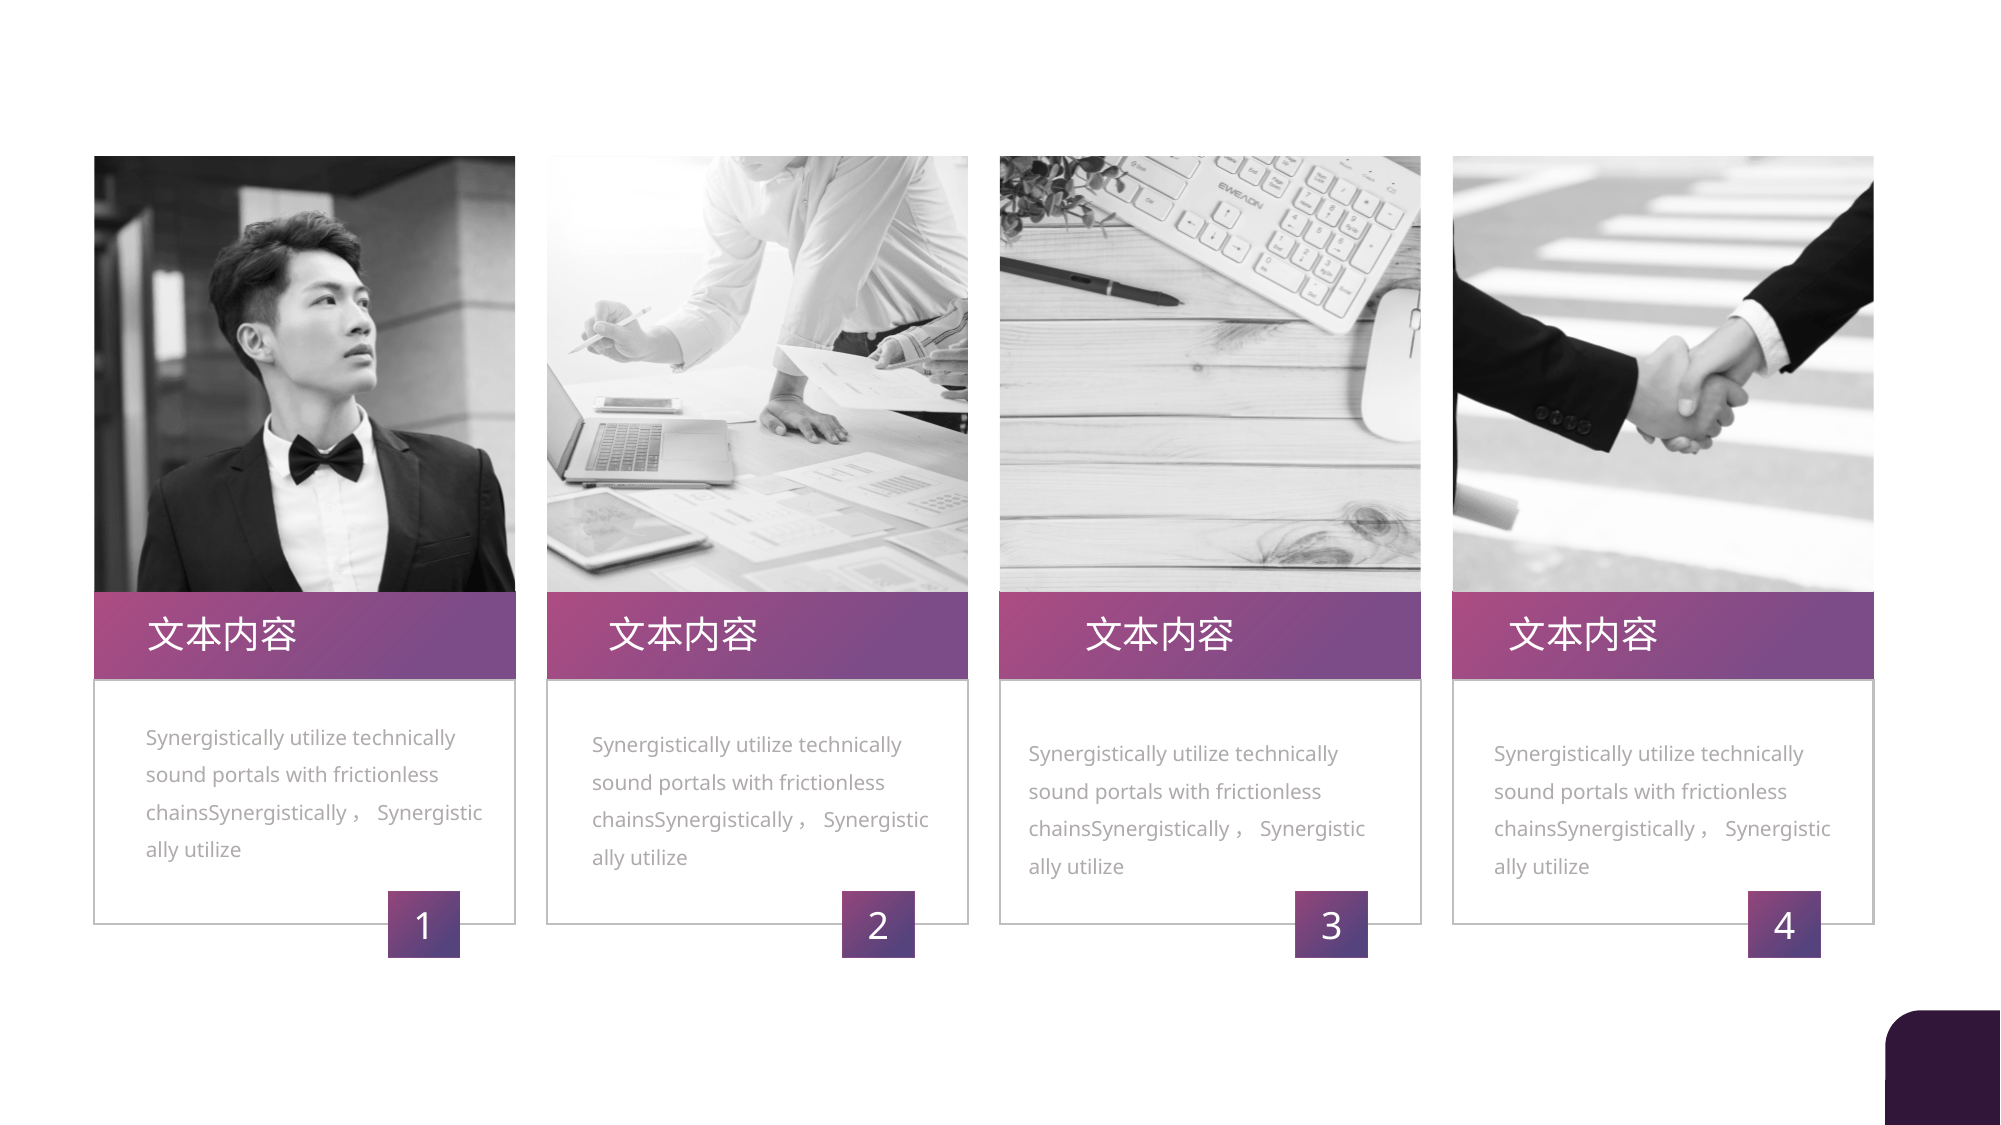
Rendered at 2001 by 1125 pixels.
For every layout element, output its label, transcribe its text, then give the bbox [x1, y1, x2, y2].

text_box [546, 155, 969, 593]
text_box [547, 593, 968, 681]
text_box Synergistically utilize technically sound portals with frictionless chainsSynergistically，Synergistically utilize [1028, 728, 1368, 879]
text_box Synergistically utilize technically sound portals with frictionless chainsSynergistically，Synergistically utilize [592, 719, 932, 870]
text_box 1 [387, 890, 461, 958]
text_box Synergistically utilize technically sound portals with frictionless chainsSynergistically，Synergistically utilize [145, 712, 485, 862]
text_box [93, 155, 516, 593]
text_box 4 [1748, 890, 1821, 958]
text_box [999, 679, 1422, 925]
text_box [1452, 679, 1875, 925]
text_box [94, 593, 516, 681]
text_box [1452, 155, 1875, 593]
text_box Synergistically utilize technically sound portals with frictionless chainsSynergistically，Synergistically utilize [1494, 728, 1834, 879]
text_box 文本内容 [594, 608, 921, 664]
text_box [93, 679, 516, 925]
text_box [999, 155, 1422, 593]
text_box 2 [841, 890, 915, 958]
text_box 文本内容 [133, 608, 460, 664]
text_box [546, 679, 969, 925]
text_box 文本内容 [1070, 608, 1398, 664]
text_box [999, 593, 1421, 681]
text_box 文本内容 [1494, 608, 1821, 664]
text_box 3 [1295, 890, 1369, 958]
slide_number [1853, 1019, 1974, 1106]
text_box [1452, 593, 1874, 681]
